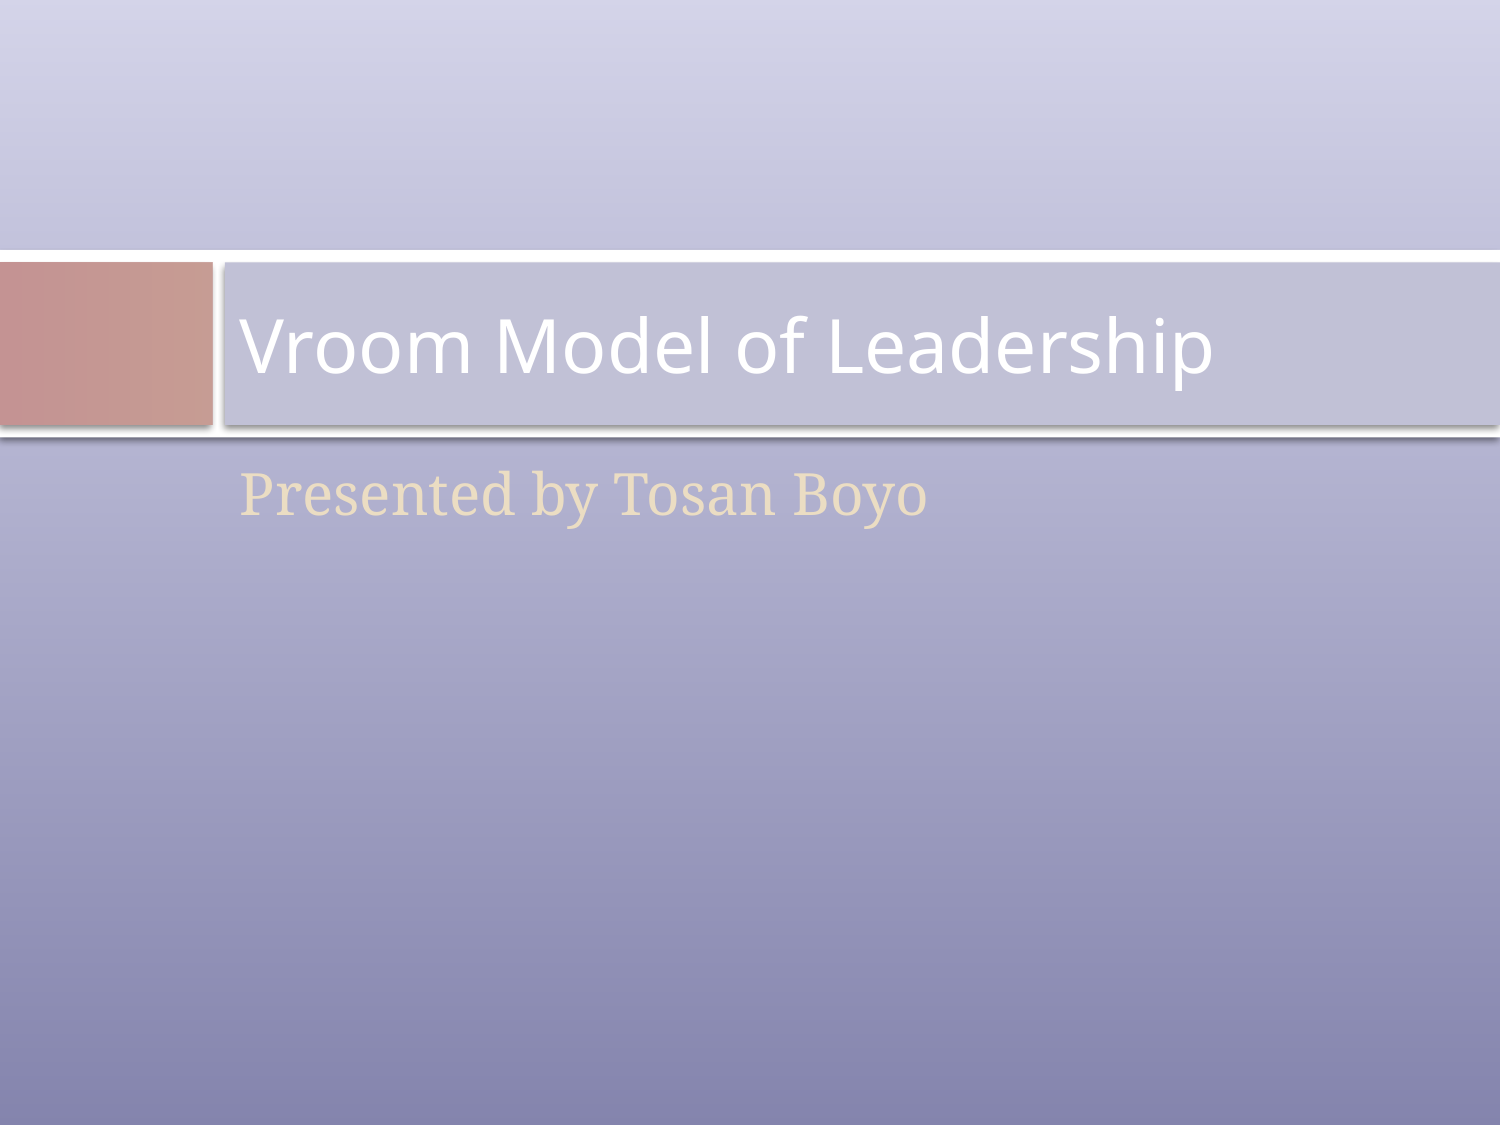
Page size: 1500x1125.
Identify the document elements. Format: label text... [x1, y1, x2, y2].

title Vroom Model of Leadership [225, 262, 1475, 425]
text_box [0, 261, 214, 426]
list Presented by Tosan Boyo [225, 450, 1394, 725]
